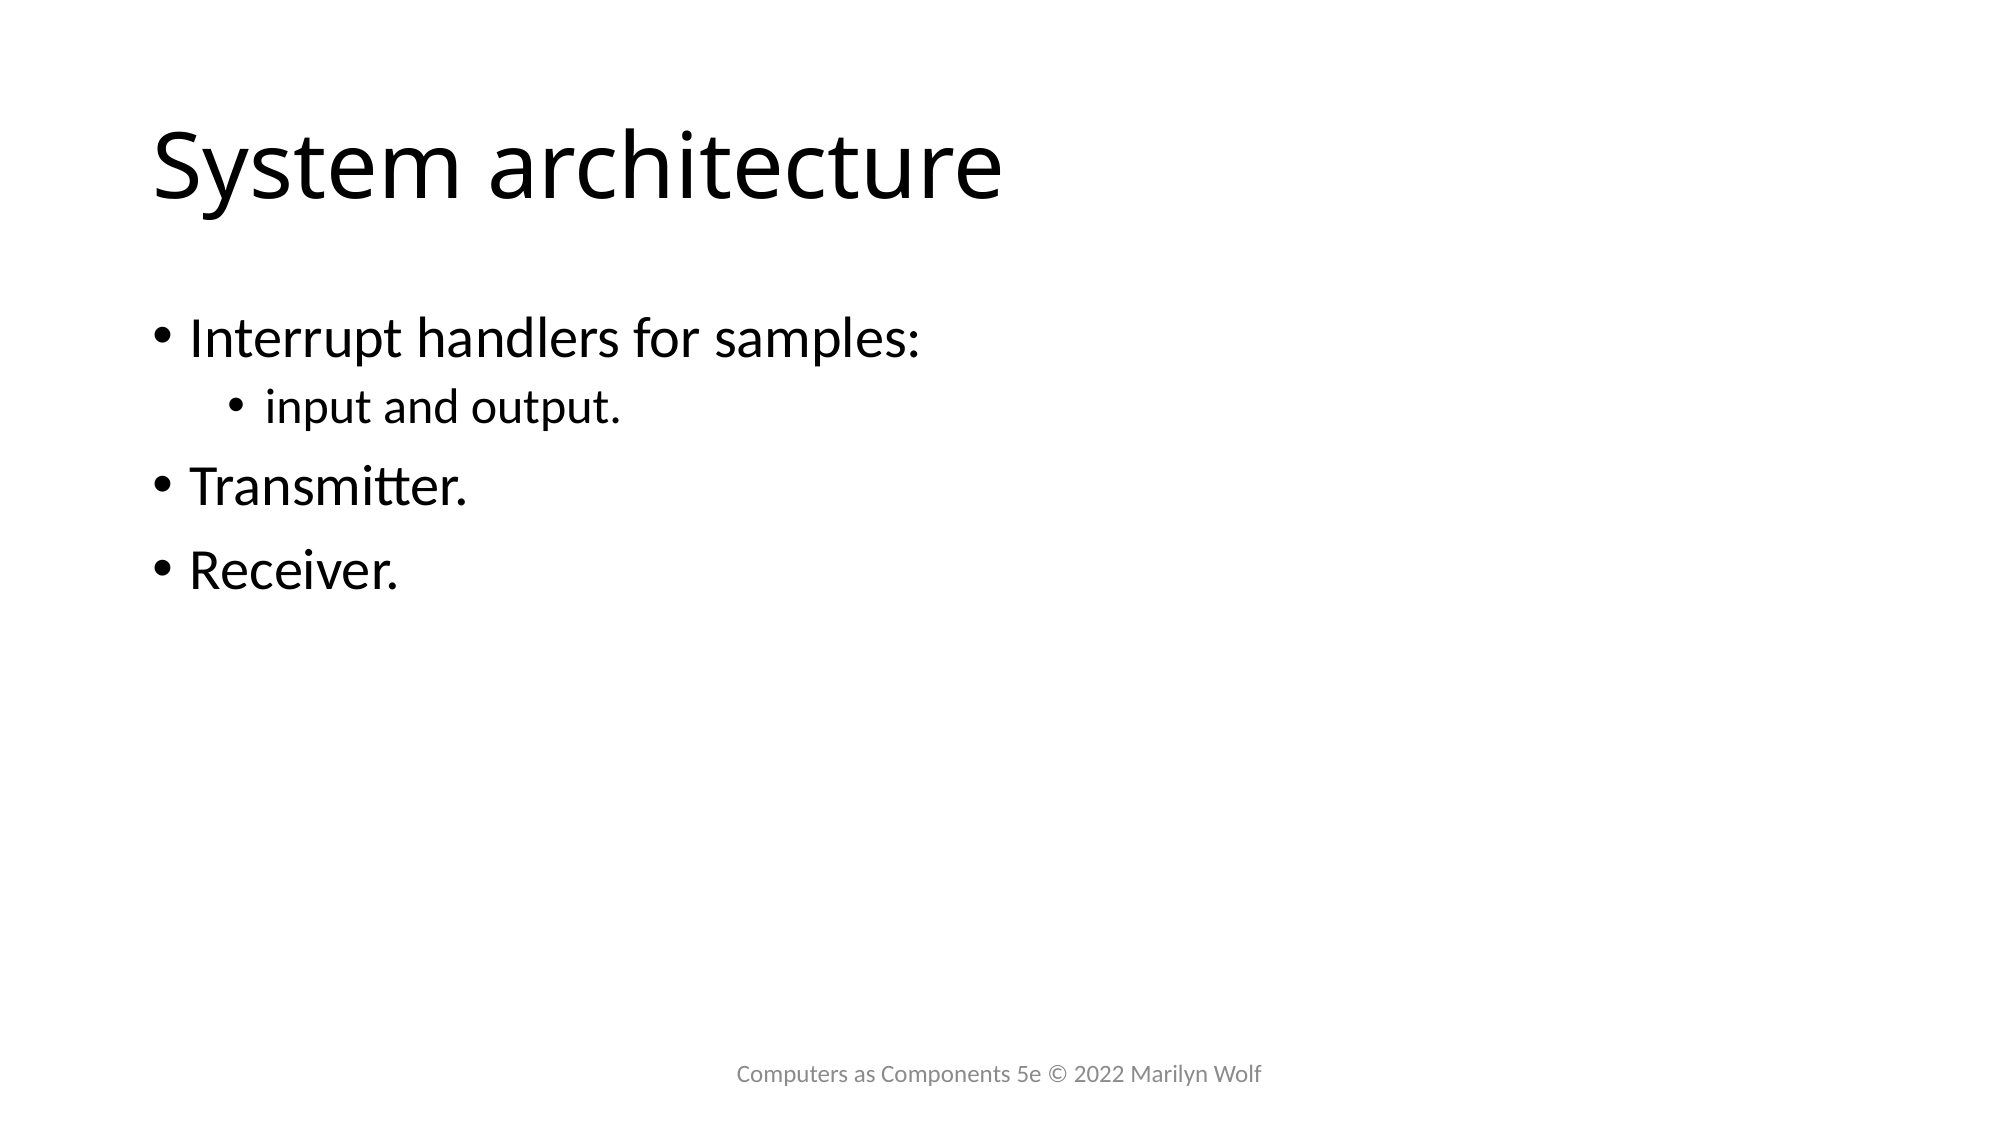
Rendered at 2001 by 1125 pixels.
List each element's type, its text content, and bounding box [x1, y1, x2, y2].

list Interrupt handlers for samples: input and output. Transmitter. Receiver. [137, 299, 1863, 1014]
title System architecture [137, 59, 1863, 278]
footer Computers as Components 5e © 2022 Marilyn Wolf [662, 1042, 1338, 1103]
